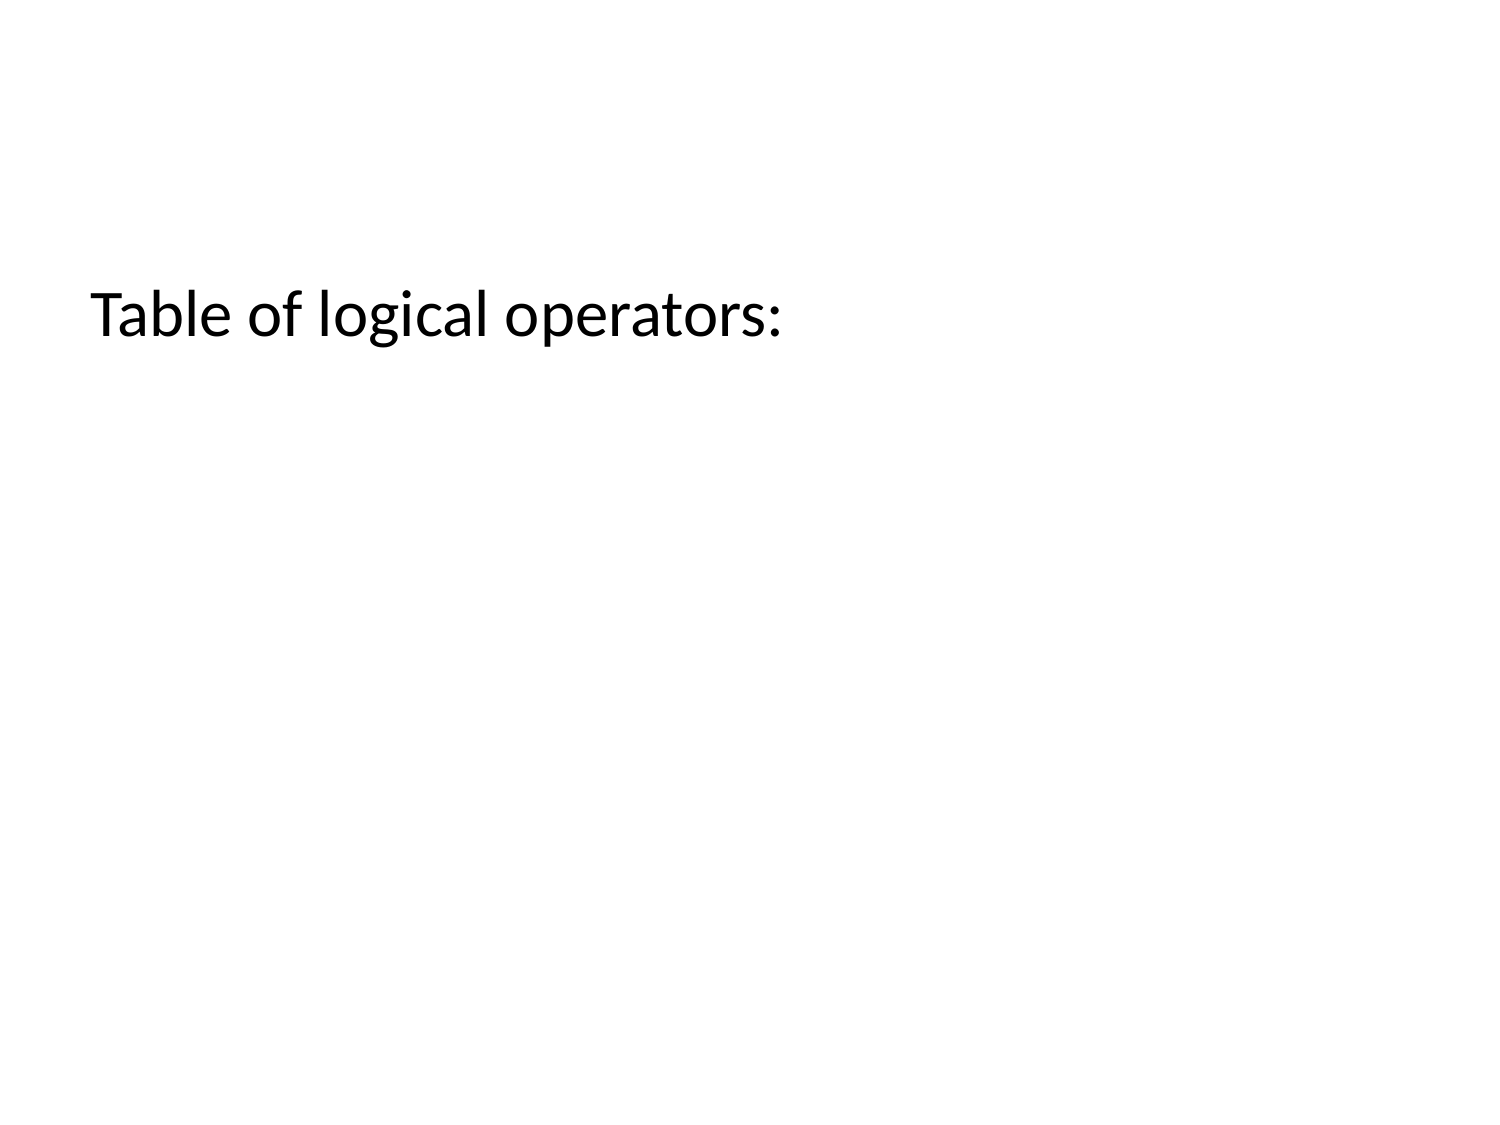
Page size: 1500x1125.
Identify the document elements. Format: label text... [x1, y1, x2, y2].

list Table of logical operators: [75, 262, 1425, 1005]
